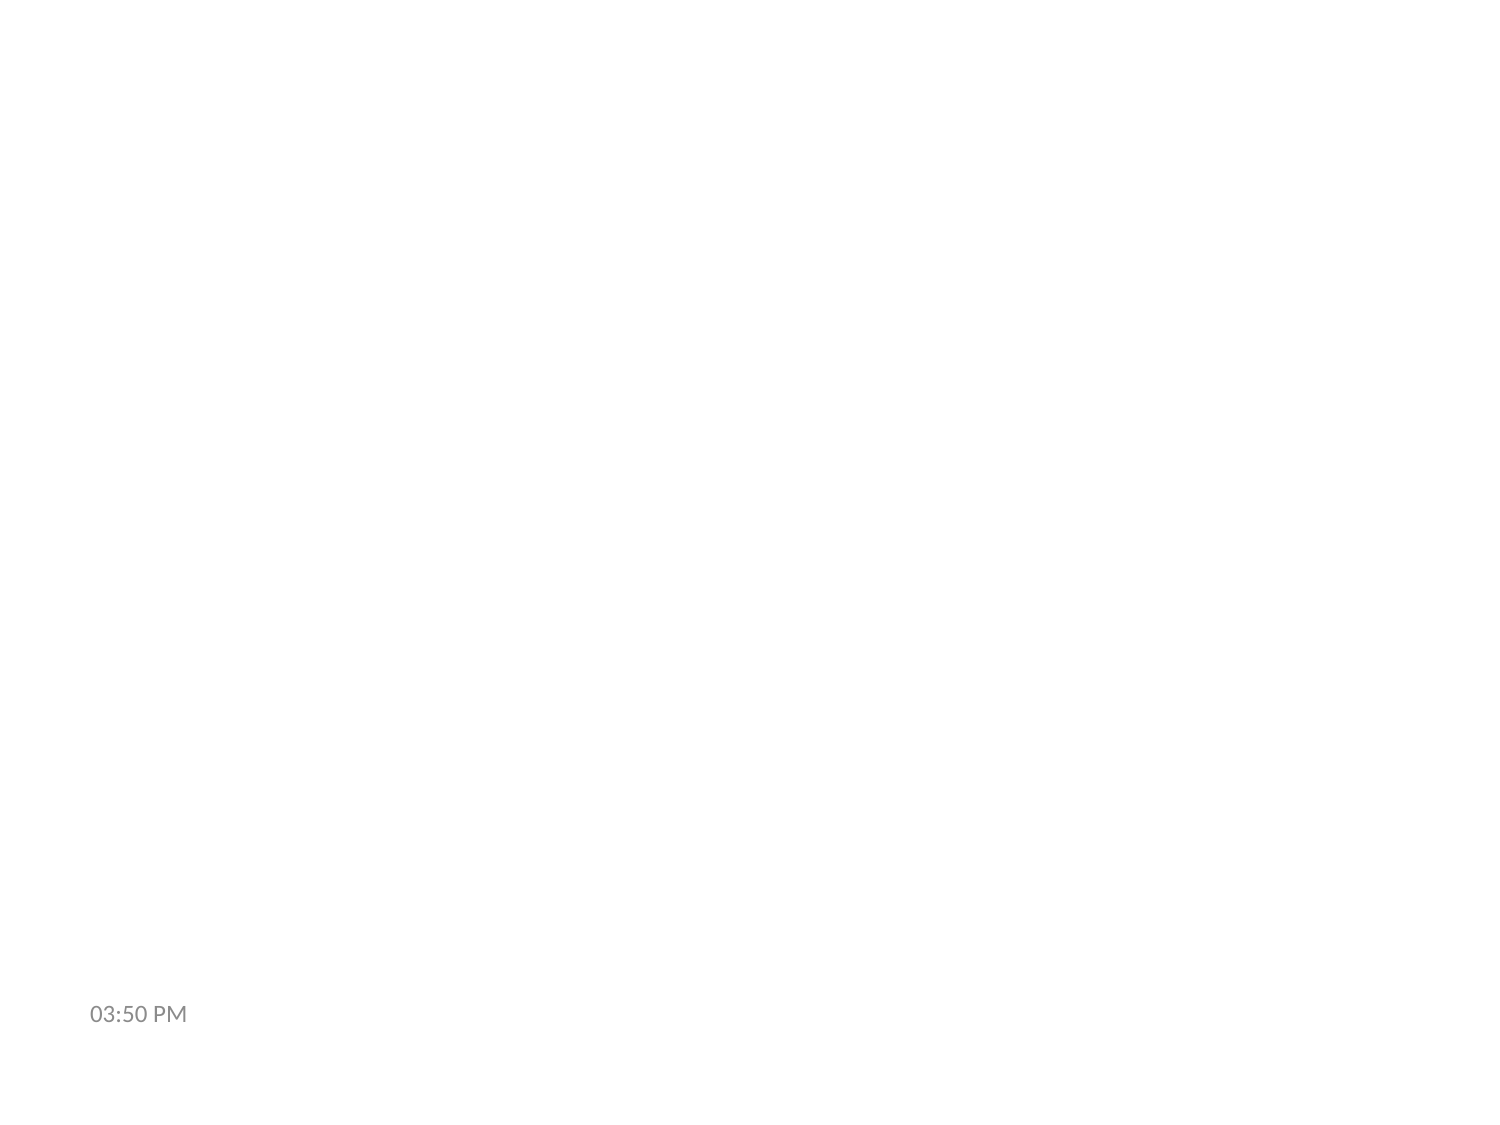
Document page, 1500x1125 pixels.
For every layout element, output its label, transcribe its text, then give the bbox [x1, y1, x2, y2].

text_box 3:35 PM [75, 982, 425, 1043]
